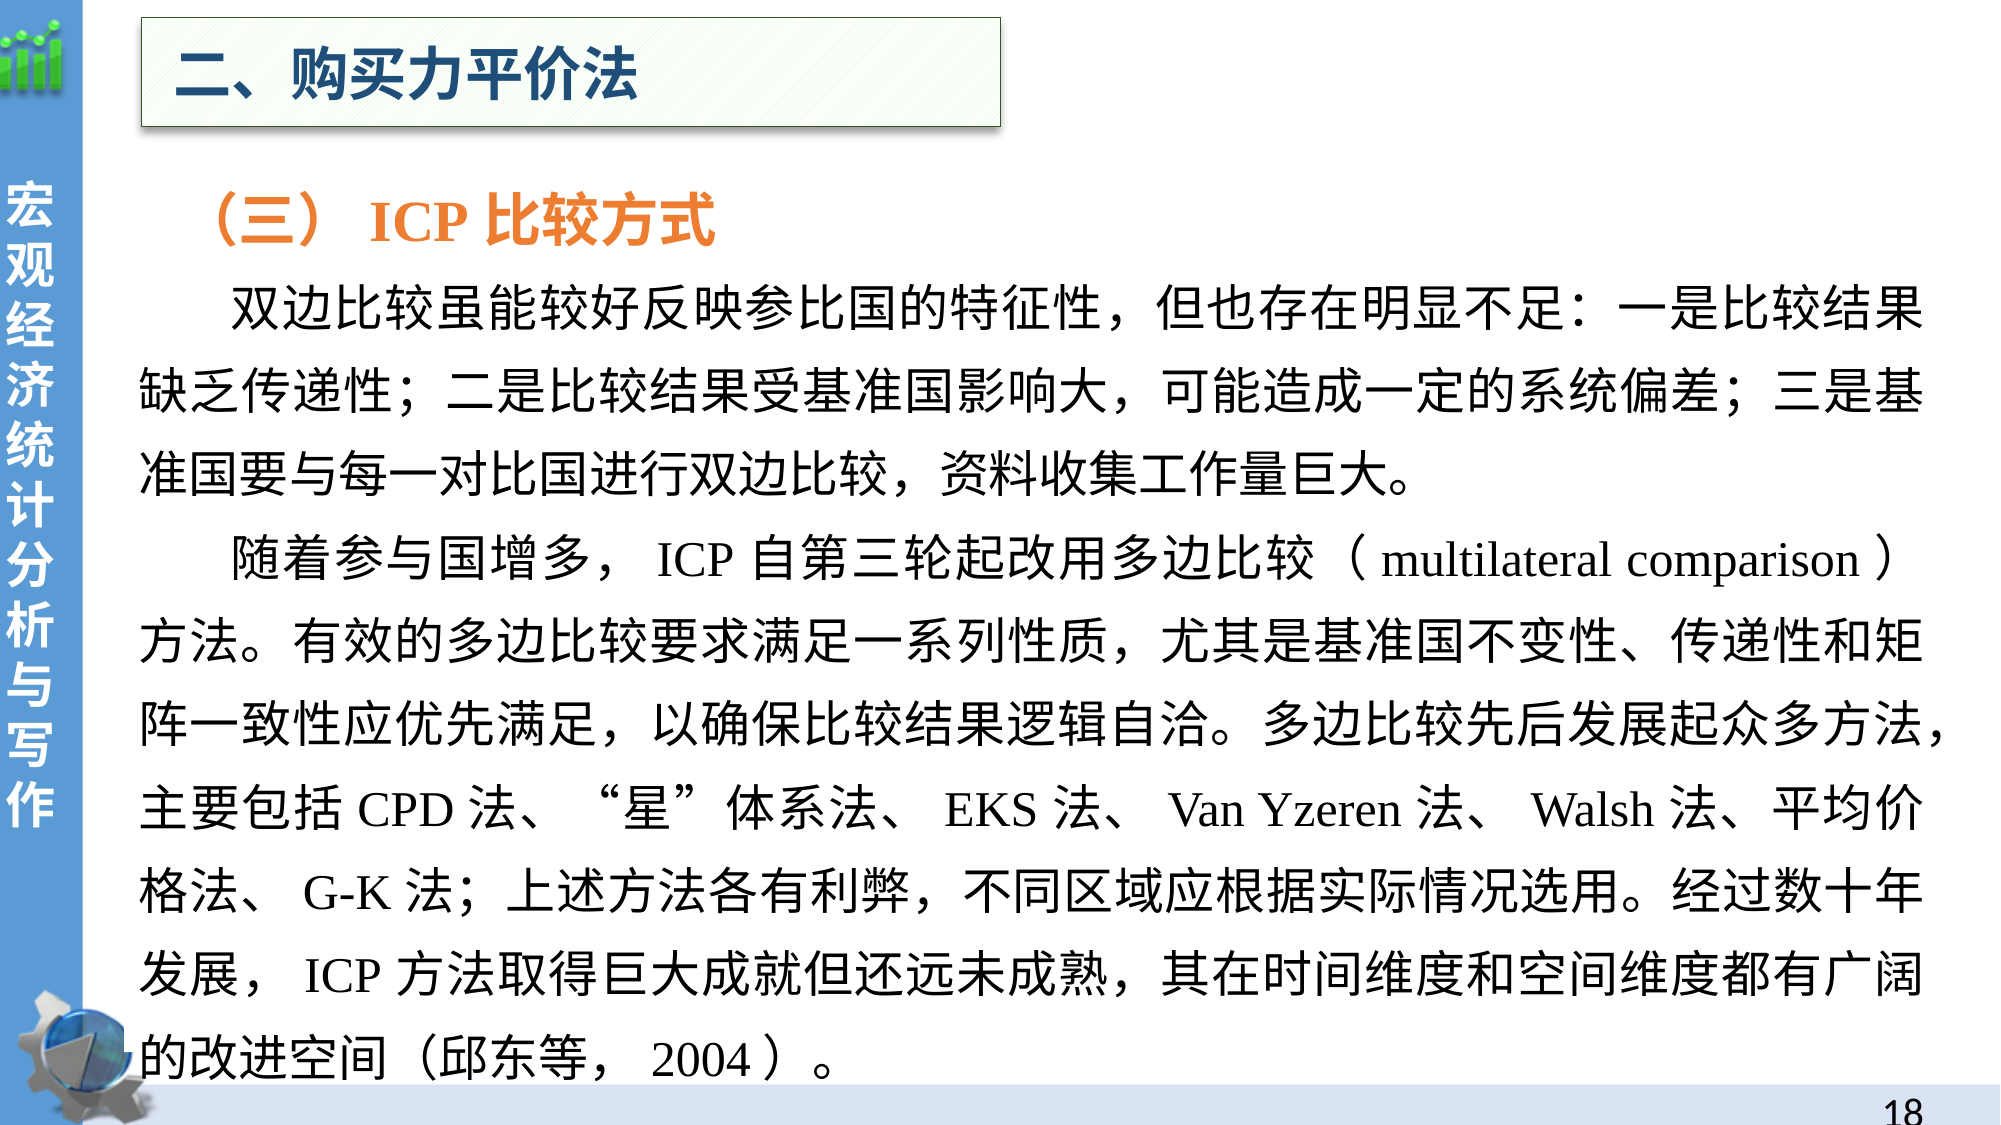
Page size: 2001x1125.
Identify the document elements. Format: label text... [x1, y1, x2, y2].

text_box 二、购买力平价法 [141, 17, 1000, 127]
text_box 17 [1786, 1085, 1940, 1125]
text_box （三）ICP比较方式 双边比较虽能较好反映参比国的特征性，但也存在明显不足：一是比较结果缺乏传递性；二是比较结果受基准国影响大，可能造成一定的系统偏差；三是基准国要与每一对比国进行双边比较，资料收集工作量巨大。 随着参与国增多，ICP自第三轮起改用多边比较（multilateral comparison）方法。有效的多边比较要求满足一系列性质，尤其是基准国不变性、传递性和矩阵一致性应优先满足，以确保比较结果逻辑自洽。多边比较先后发展起众多方法，主要包括CPD法、“星”体系法、EKS法、Van Yzeren法、Walsh法、平均价格法、G-K法；上述方法各有利弊，不同区域应根据实际情况选用。经过数十年发展，ICP方法取得巨大成就但还远未成熟，其在时间维度和空间维度都有广阔的改进空间（邱东等，2004）。 [124, 140, 1940, 1053]
picture [0, 0, 2001, 1125]
